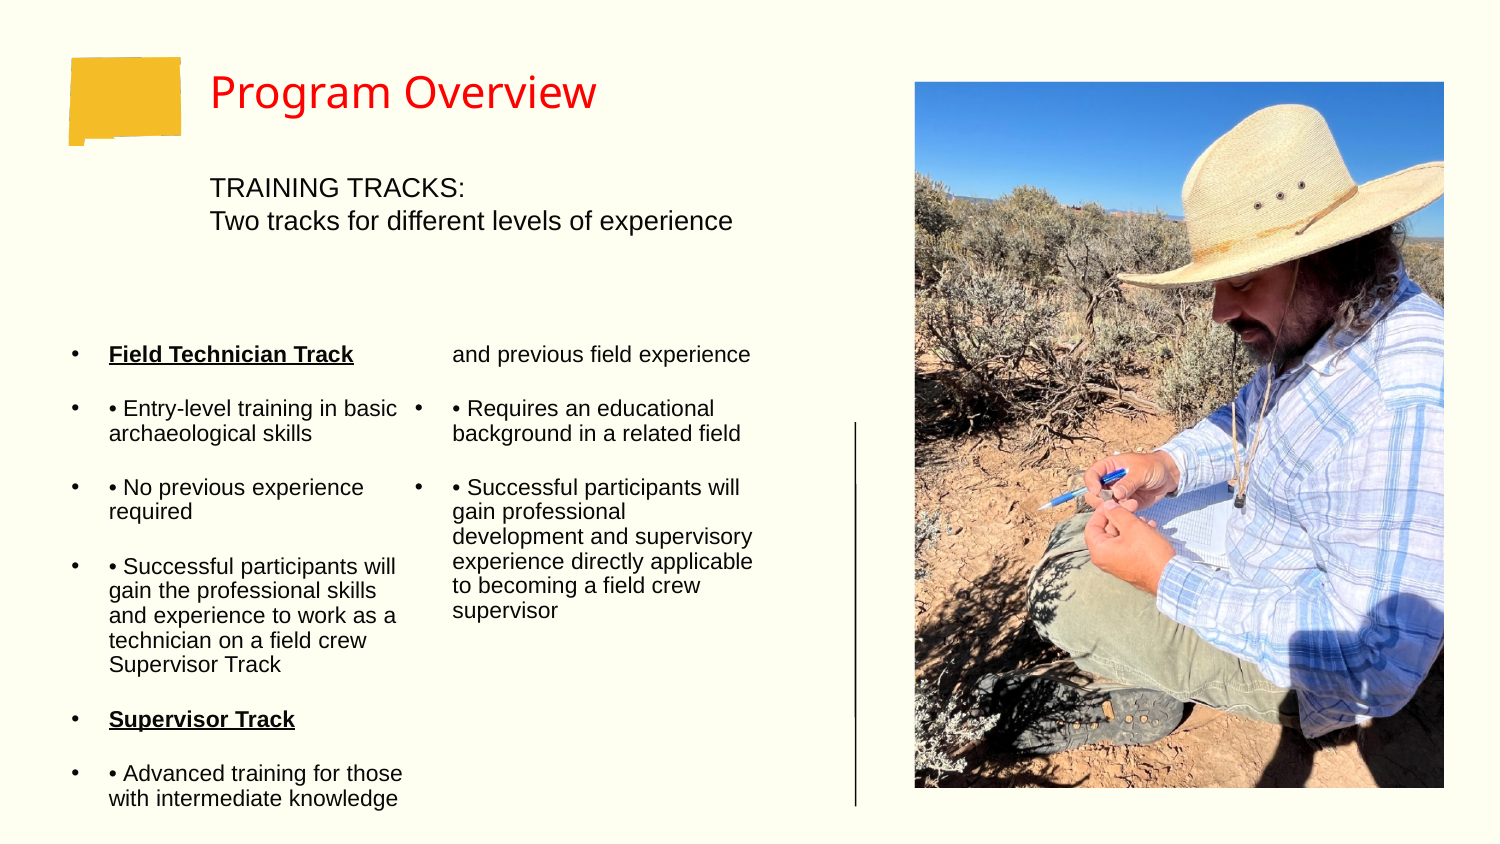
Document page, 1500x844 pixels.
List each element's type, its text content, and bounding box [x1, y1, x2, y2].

title Program Overview TRAINING TRACKS: Two tracks for different levels of experience [194, 48, 790, 285]
list Field Technician Track • Entry-level training in basic archaeological skills • No previous experience required • Successful participants will gain the professional skills and experience to work as a technician on a field crew Supervisor Track Supervisor Track • Advanced training for those with intermediate knowledge and previous field experience • Requires an educational background in a related field • Successful participants will gain professional development and supervisory experience directly applicable to becoming a field crew supervisor [56, 327, 774, 833]
picture [825, 82, 1500, 787]
picture [68, 57, 182, 146]
